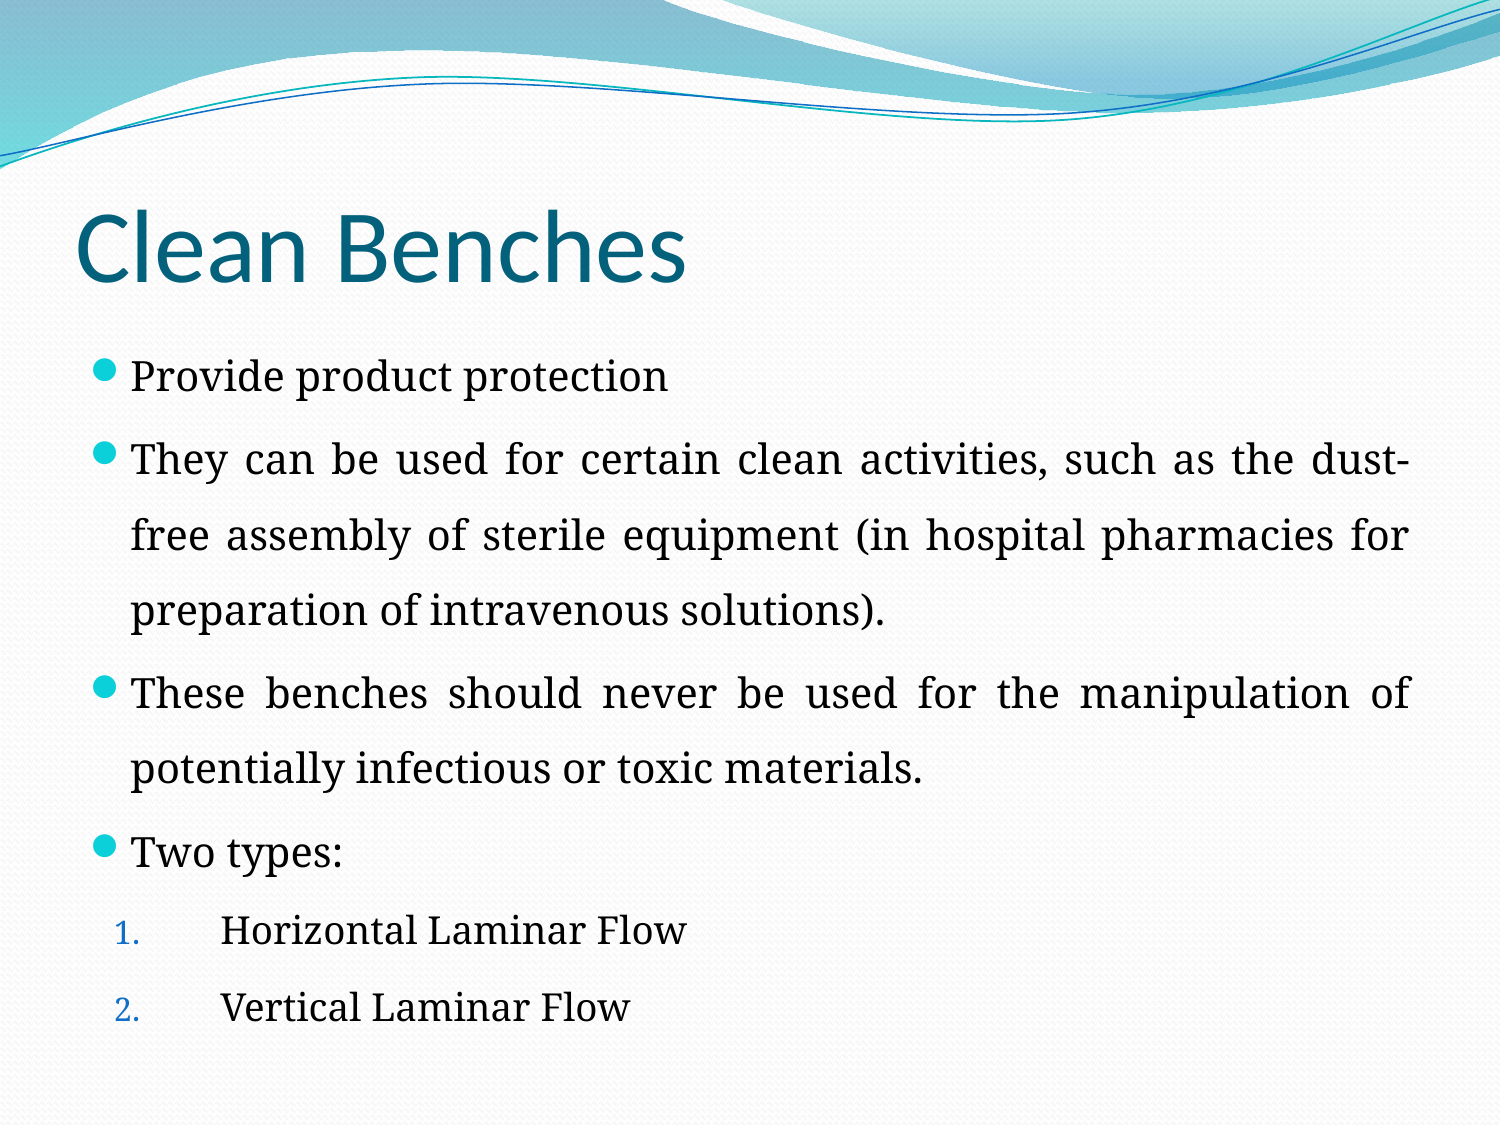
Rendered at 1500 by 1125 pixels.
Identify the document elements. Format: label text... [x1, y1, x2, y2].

list Provide product protection They can be used for certain clean activities, such as the dust-free assembly of sterile equipment (in hospital pharmacies for preparation of intravenous solutions). These benches should never be used for the manipulation of potentially infectious or toxic materials. Two types: Horizontal Laminar Flow Vertical Laminar Flow [75, 317, 1425, 1038]
title Clean Benches [75, 115, 1425, 303]
